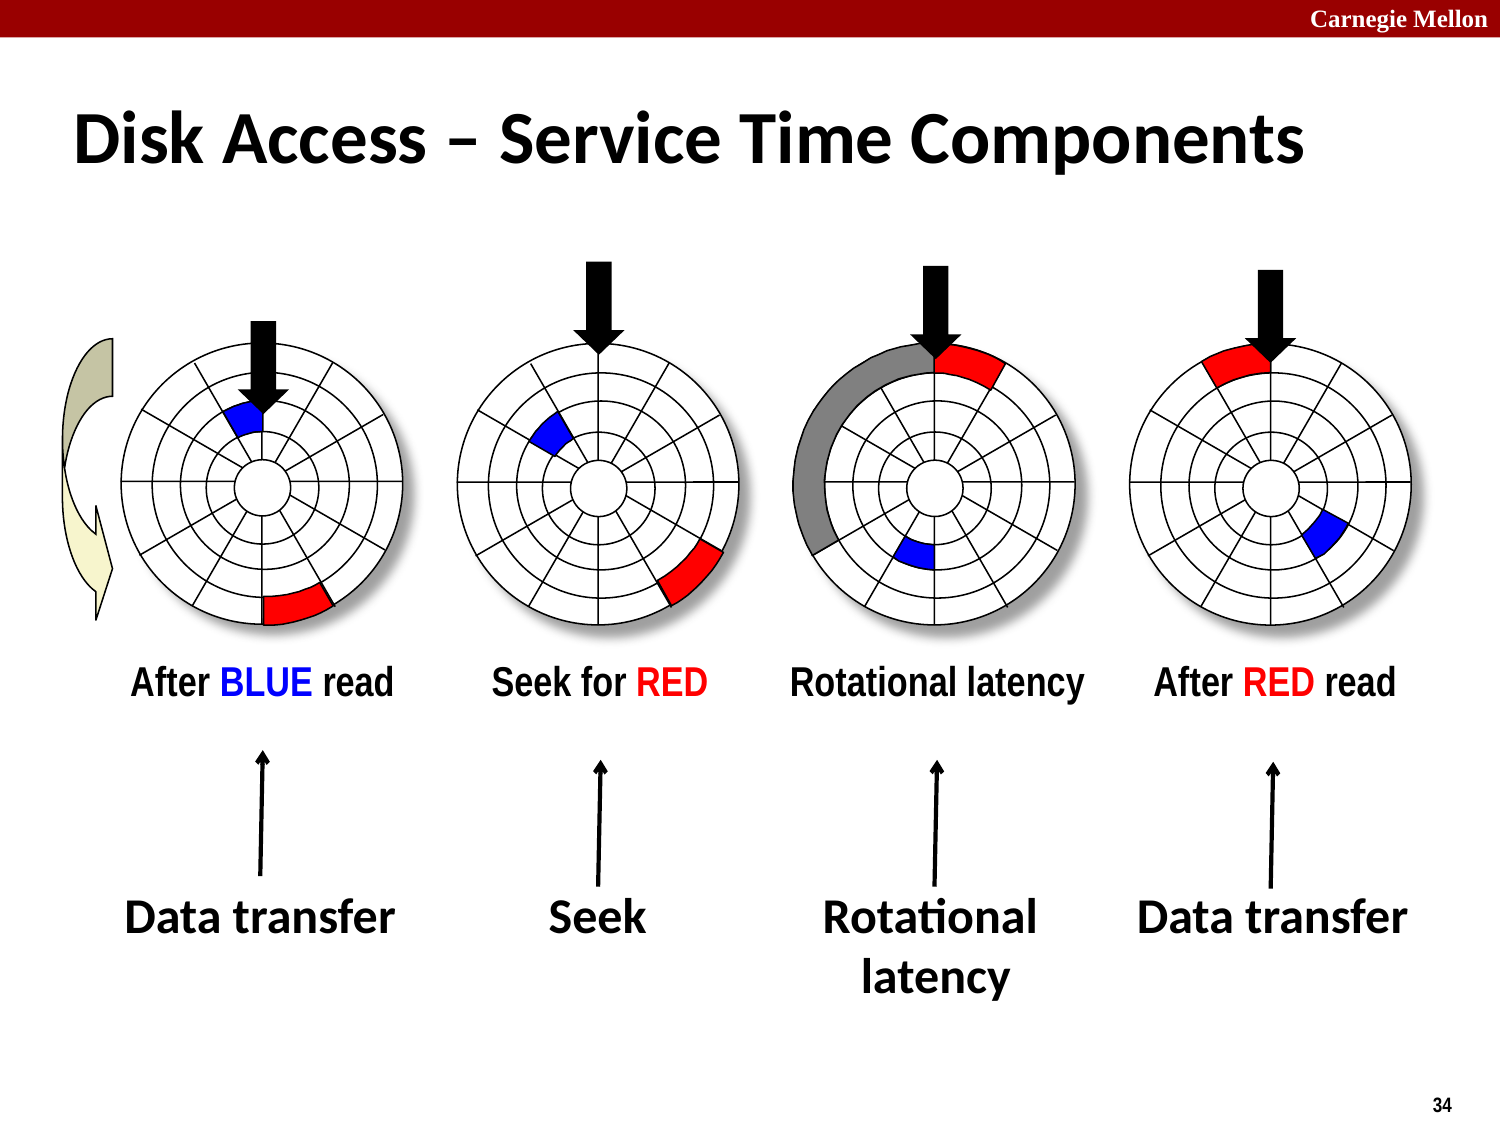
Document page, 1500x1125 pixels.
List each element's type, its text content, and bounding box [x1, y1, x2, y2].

text_box [62, 338, 113, 621]
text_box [1128, 270, 1413, 627]
title Disk Access – Service Time Components [58, 71, 1387, 197]
text_box Rotational latency [799, 876, 1072, 1011]
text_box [198, 811, 325, 815]
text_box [456, 262, 741, 627]
text_box Rotational latency [737, 647, 1100, 713]
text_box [872, 821, 1000, 825]
text_box Data transfer [1122, 876, 1424, 951]
text_box After BLUE read [87, 647, 438, 713]
text_box Data transfer [109, 876, 411, 951]
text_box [1208, 823, 1336, 827]
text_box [120, 321, 405, 627]
text_box Seek for RED [449, 647, 737, 713]
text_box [792, 266, 1077, 627]
text_box Seek [533, 876, 662, 951]
text_box After RED read [1100, 647, 1450, 713]
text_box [535, 821, 664, 825]
